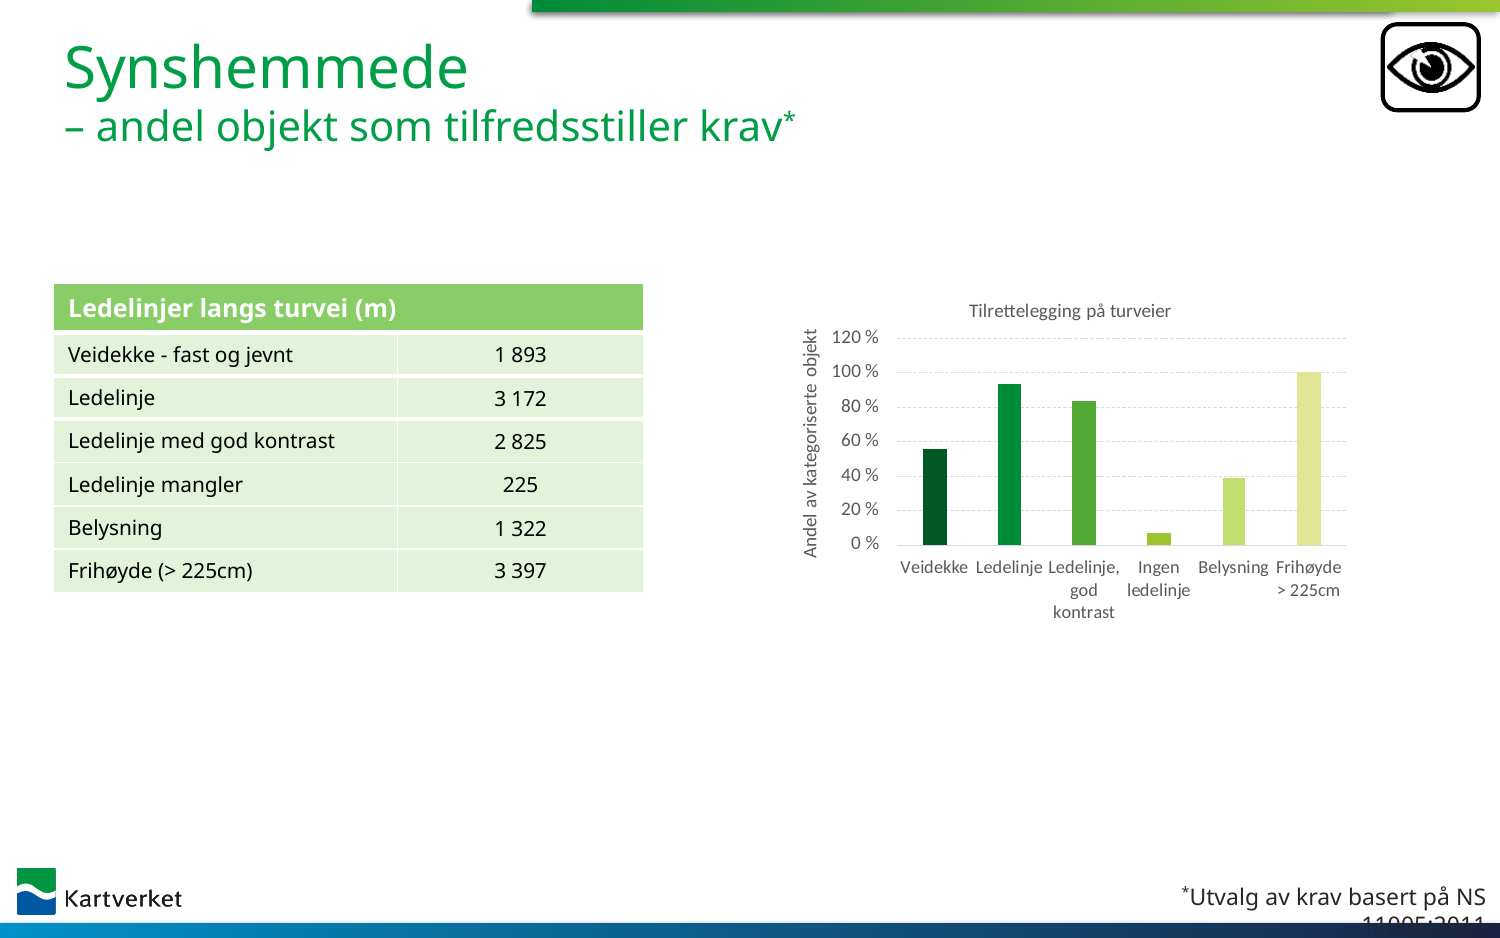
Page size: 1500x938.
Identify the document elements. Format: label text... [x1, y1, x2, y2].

table_cell 225 [398, 463, 643, 505]
table_cell Ledelinje mangler [54, 463, 397, 505]
table_cell Ledelinje med god kontrast [54, 421, 397, 462]
table_cell Ledelinje [54, 378, 397, 417]
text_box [1382, 24, 1480, 111]
text_box *Utvalg av krav basert på NS 11005:2011 [1068, 873, 1500, 938]
table_header Ledelinjer langs turvei (m) [54, 284, 643, 330]
table_cell Frihøyde (> 225cm) [54, 550, 397, 592]
table_cell Belysning [54, 507, 397, 548]
table_cell 3 397 [398, 550, 643, 592]
table_cell 2 825 [398, 421, 643, 462]
picture [791, 291, 1349, 630]
table_cell Veidekke - fast og jevnt [54, 335, 397, 374]
table_cell 3 172 [398, 378, 643, 417]
text_box Synshemmede – andel objekt som tilfredsstiller krav* [49, 24, 1431, 158]
table_cell 1 322 [398, 507, 643, 548]
table_cell 1 893 [398, 335, 643, 374]
